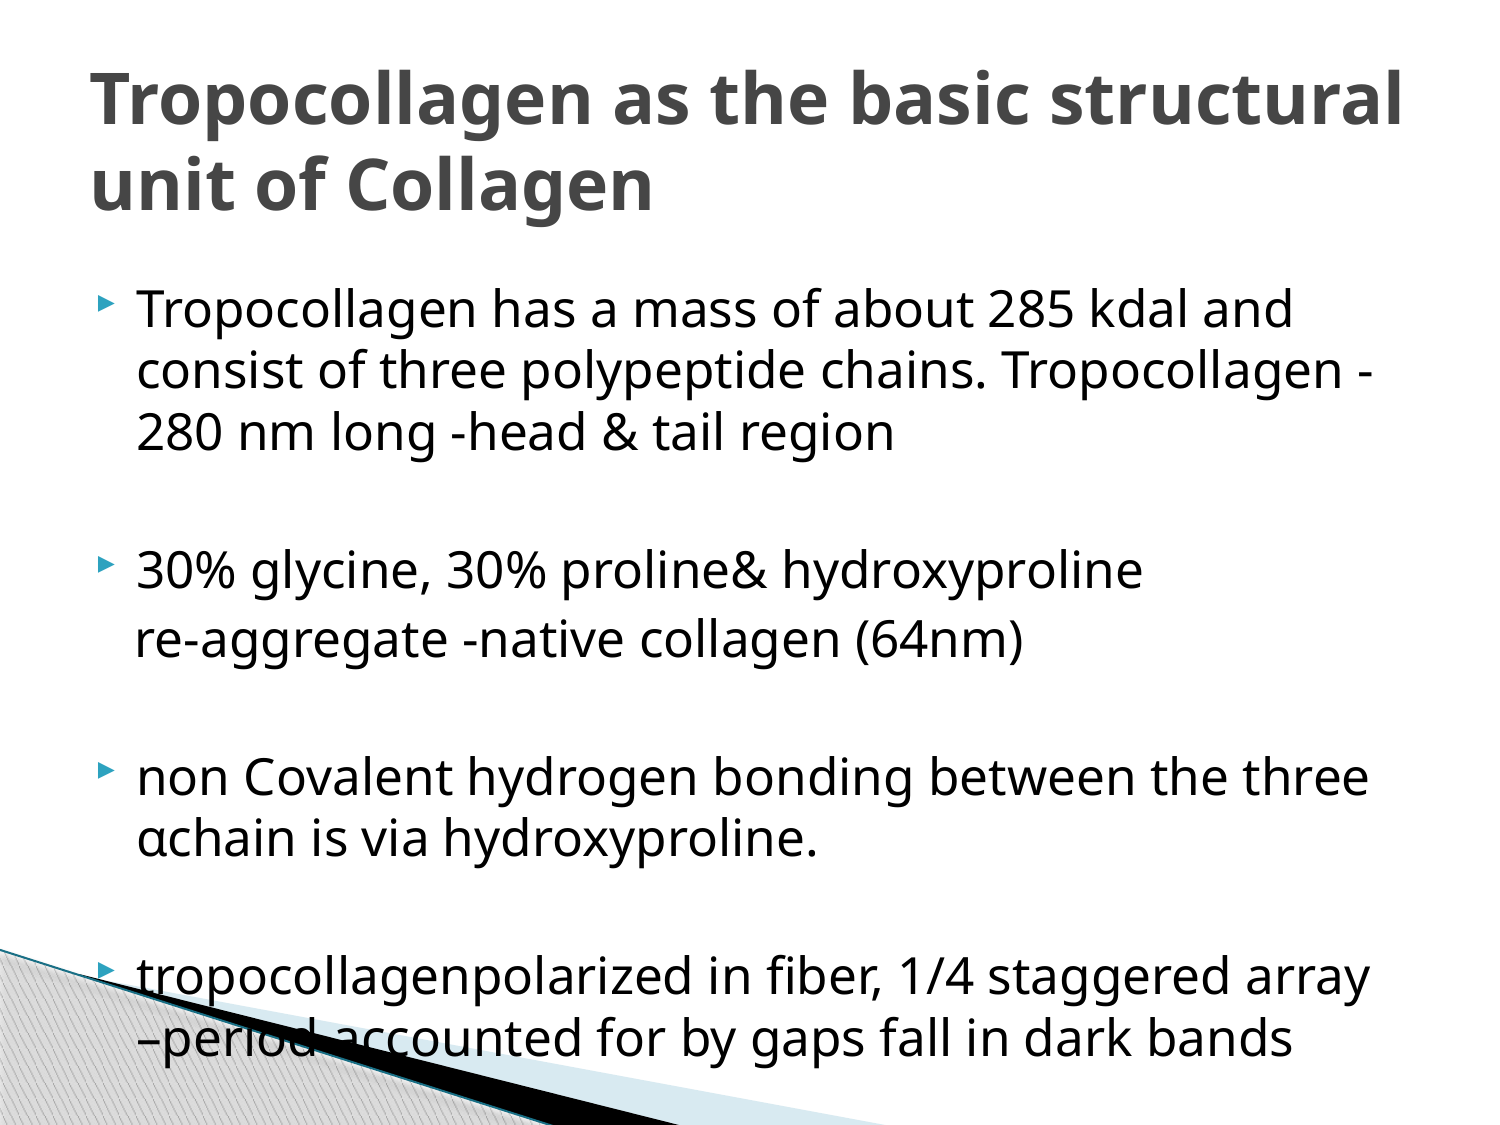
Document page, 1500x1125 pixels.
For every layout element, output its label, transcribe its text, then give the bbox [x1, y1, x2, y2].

list Tropocollagen has a mass of about 285 kdal and consist of three polypeptide chains. Tropocollagen -280 nm long -head & tail region 30% glycine, 30% proline& hydroxyproline re-aggregate -native collagen (64nm) non Covalent hydrogen bonding between the three αchain is via hydroxyproline. tropocollagenpolarized in fiber, 1/4 staggered array –period accounted for by gaps fall in dark bands [62, 200, 1413, 1082]
title Tropocollagen as the basic structural unit of Collagen [75, 45, 1425, 233]
